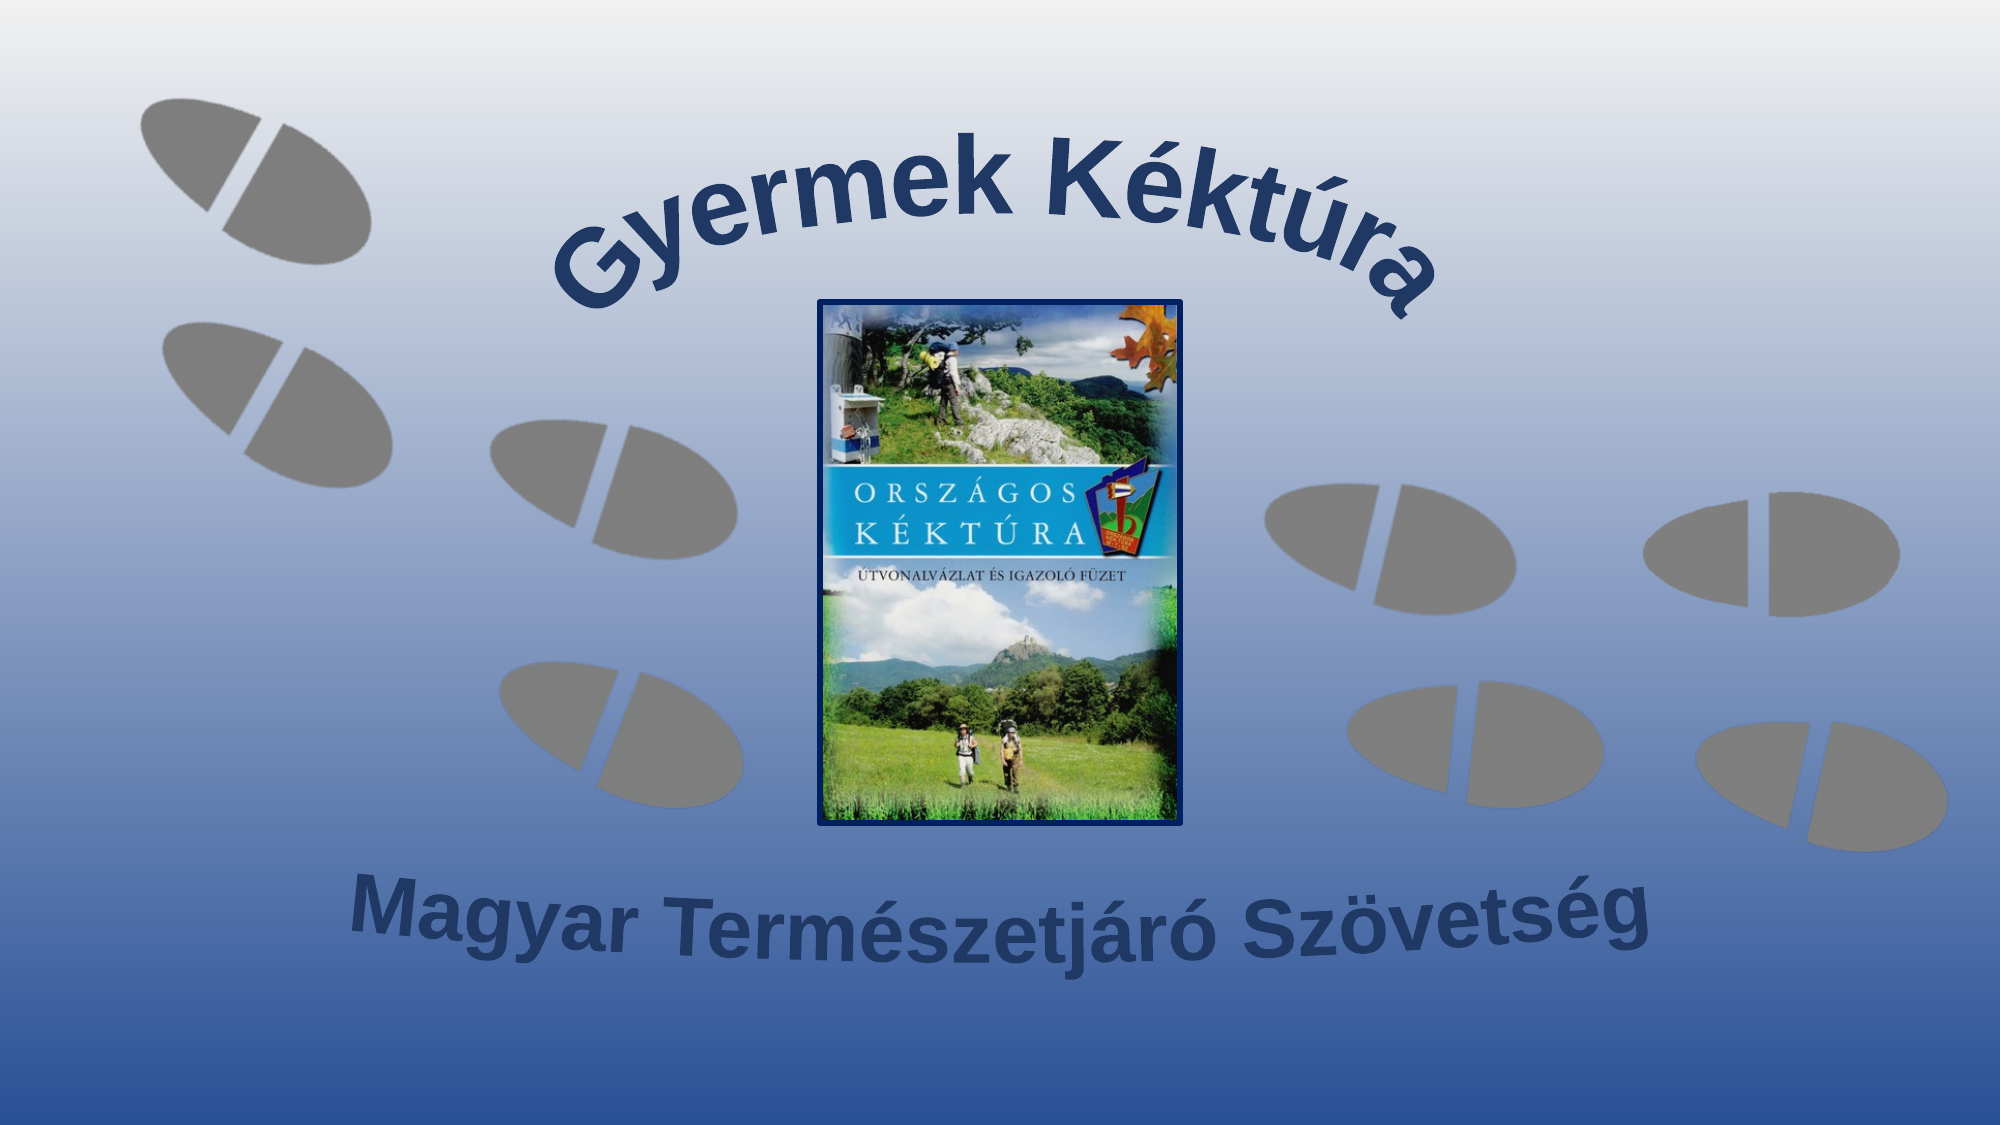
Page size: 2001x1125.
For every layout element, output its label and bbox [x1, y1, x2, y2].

picture [462, 607, 788, 858]
picture [1669, 676, 1983, 891]
picture [116, 264, 444, 544]
picture [1631, 475, 1921, 634]
picture [1236, 436, 1553, 656]
picture [456, 367, 779, 606]
picture [1328, 650, 1632, 837]
picture [822, 304, 1178, 821]
picture [95, 40, 423, 321]
